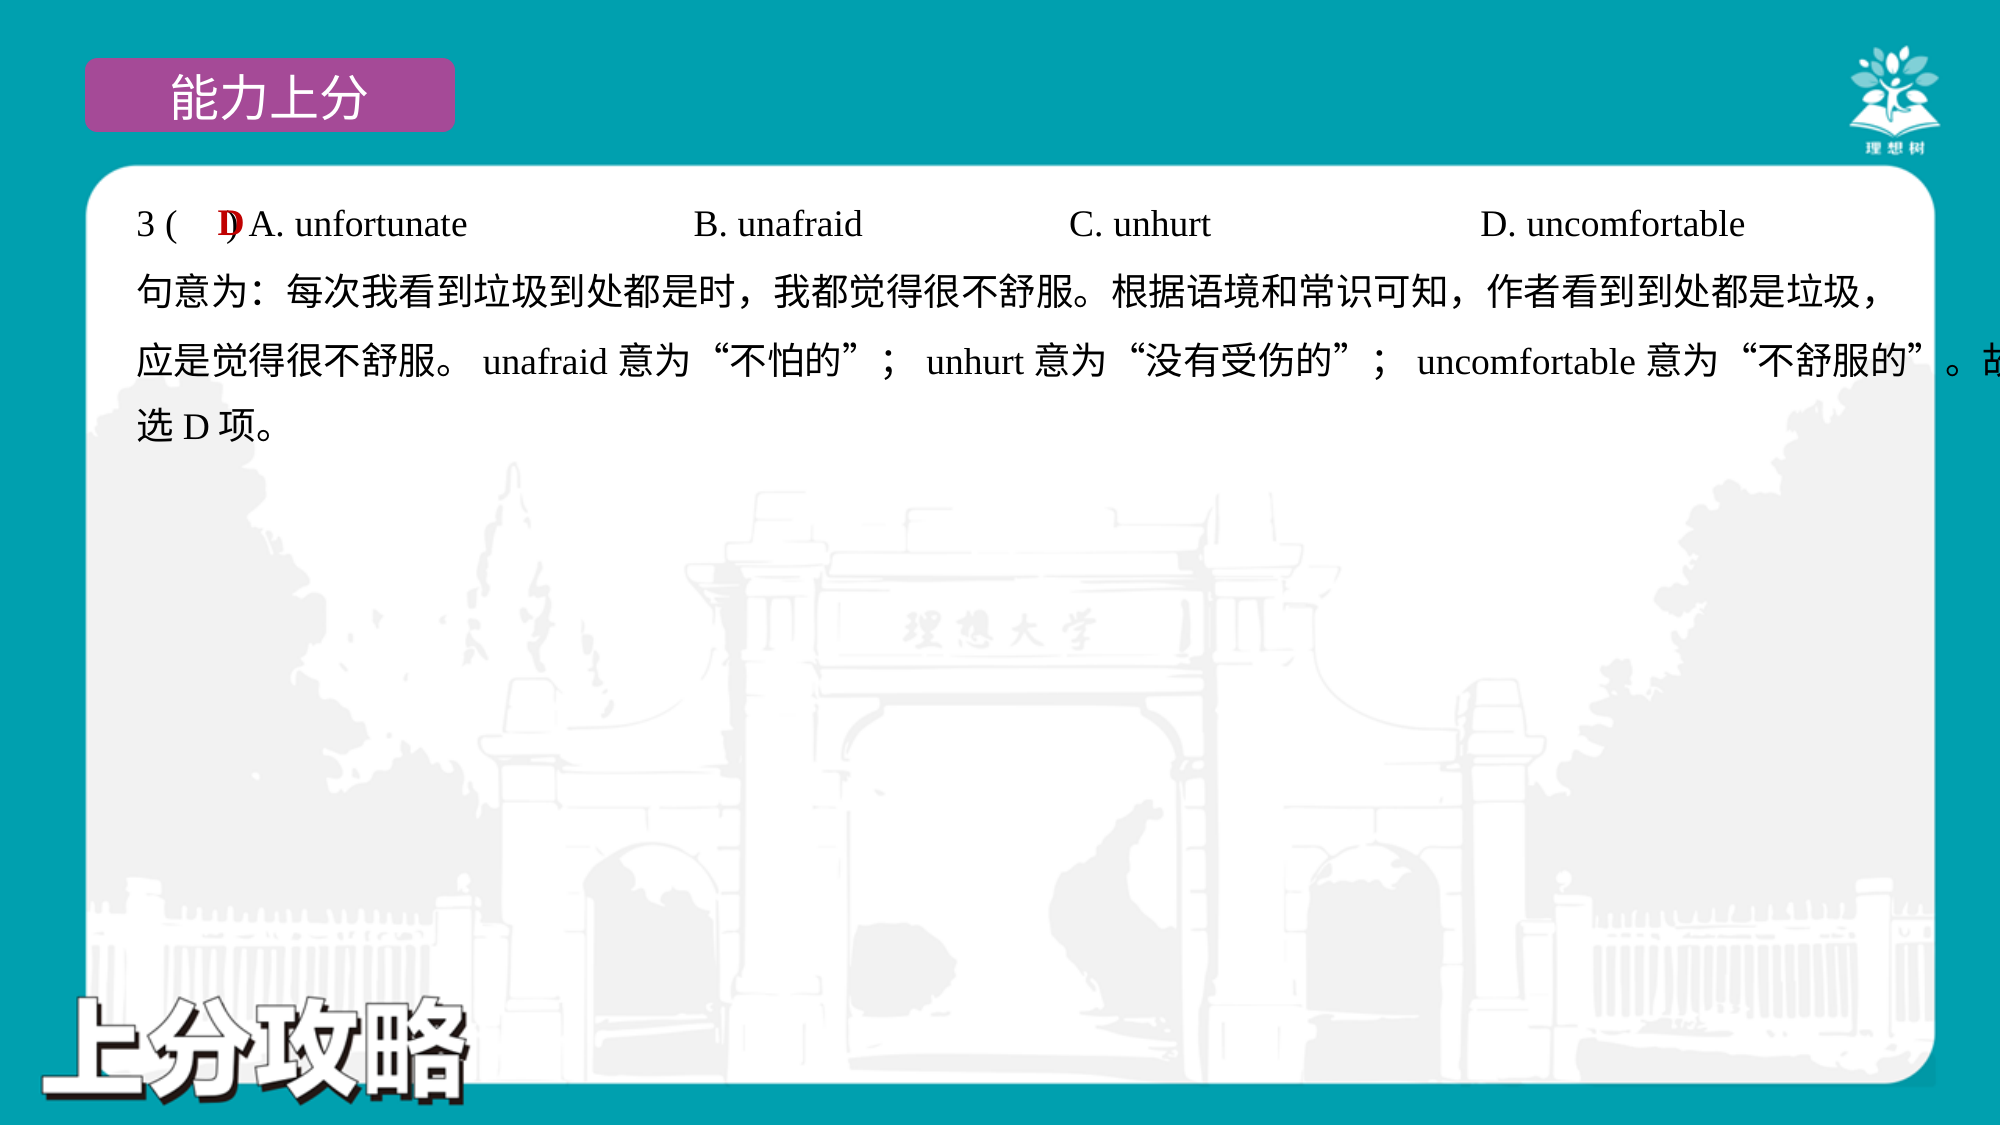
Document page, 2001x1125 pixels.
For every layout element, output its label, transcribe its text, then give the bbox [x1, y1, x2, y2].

picture [0, 0, 2000, 1125]
text_box D [204, 176, 259, 236]
text_box 3 ( ) A. unfortunate B. unafraid C. unhurt D. uncomfortable [136, 176, 1865, 237]
text_box 句意为：每次我看到垃圾到处都是时，我都觉得很不舒服。根据语境和常识可知，作者看到到处都是垃圾， 应是觉得很不舒服。unafraid意为“不怕的”；unhurt意为“没有受伤的”；uncomfortable意为“不舒服的”。故 选D项。 [136, 244, 1865, 441]
